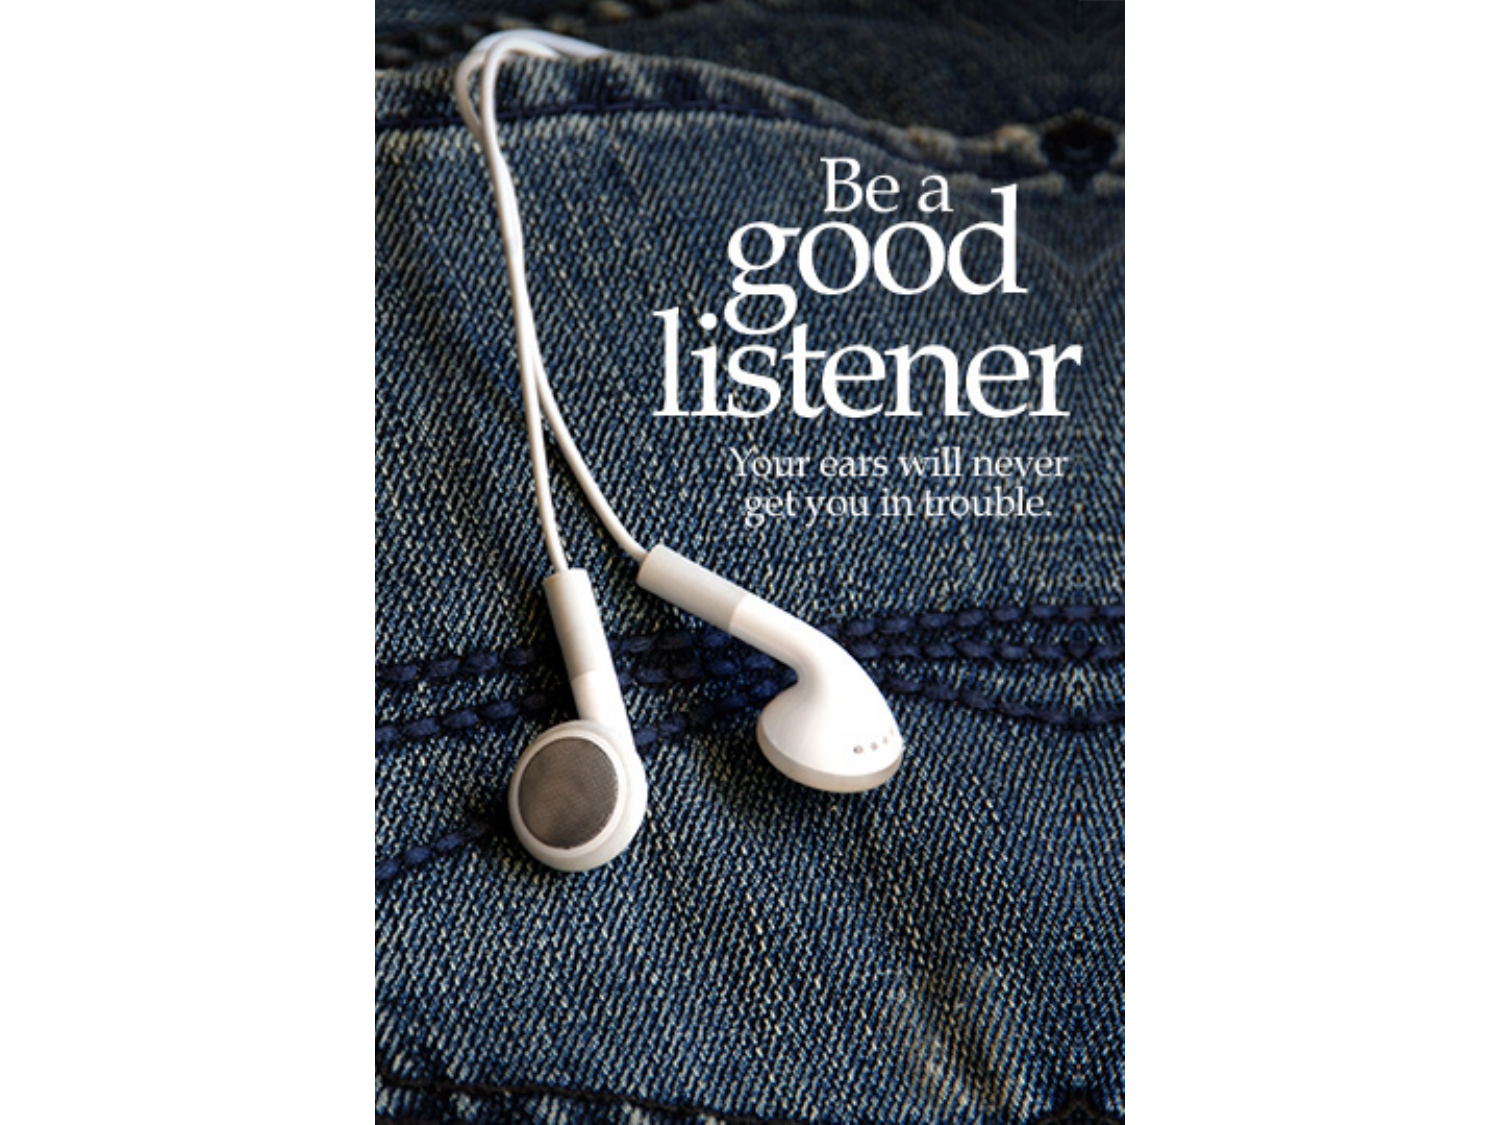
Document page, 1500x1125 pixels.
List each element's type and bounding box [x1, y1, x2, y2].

picture [374, 0, 1126, 1125]
